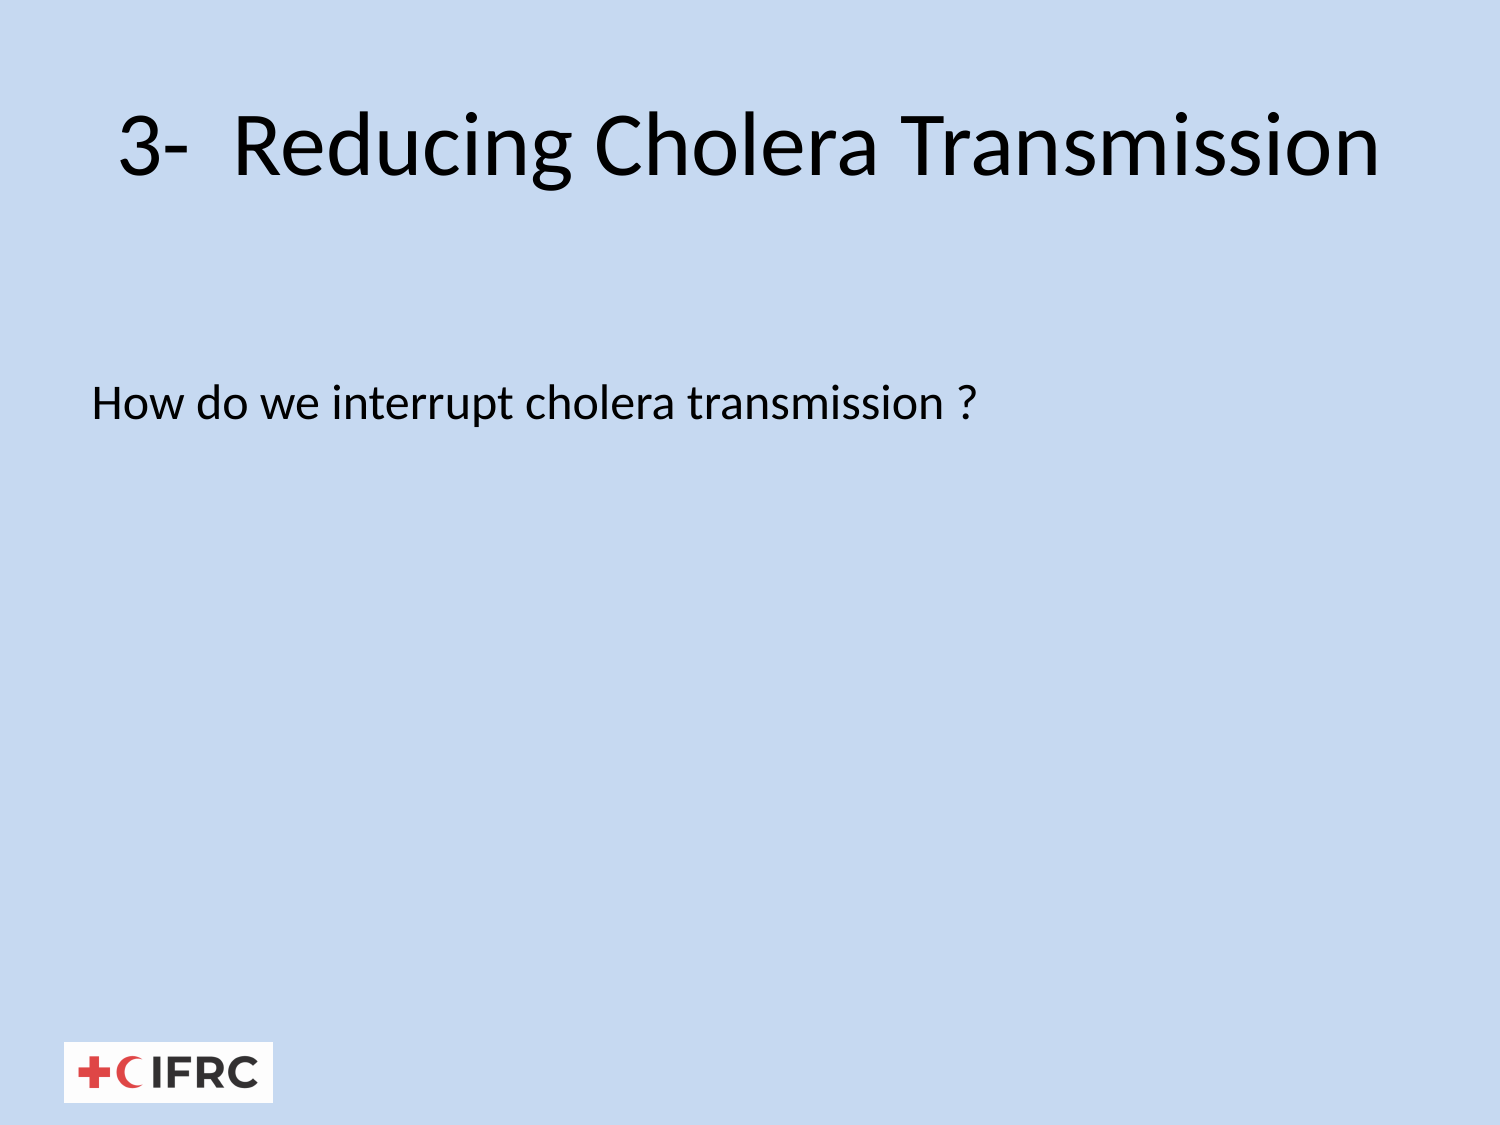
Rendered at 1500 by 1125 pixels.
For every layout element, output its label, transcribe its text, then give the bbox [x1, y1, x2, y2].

picture [64, 1042, 273, 1103]
list How do we interrupt cholera transmission ? [76, 361, 1427, 745]
title 3- Reducing Cholera Transmission [75, 45, 1425, 233]
